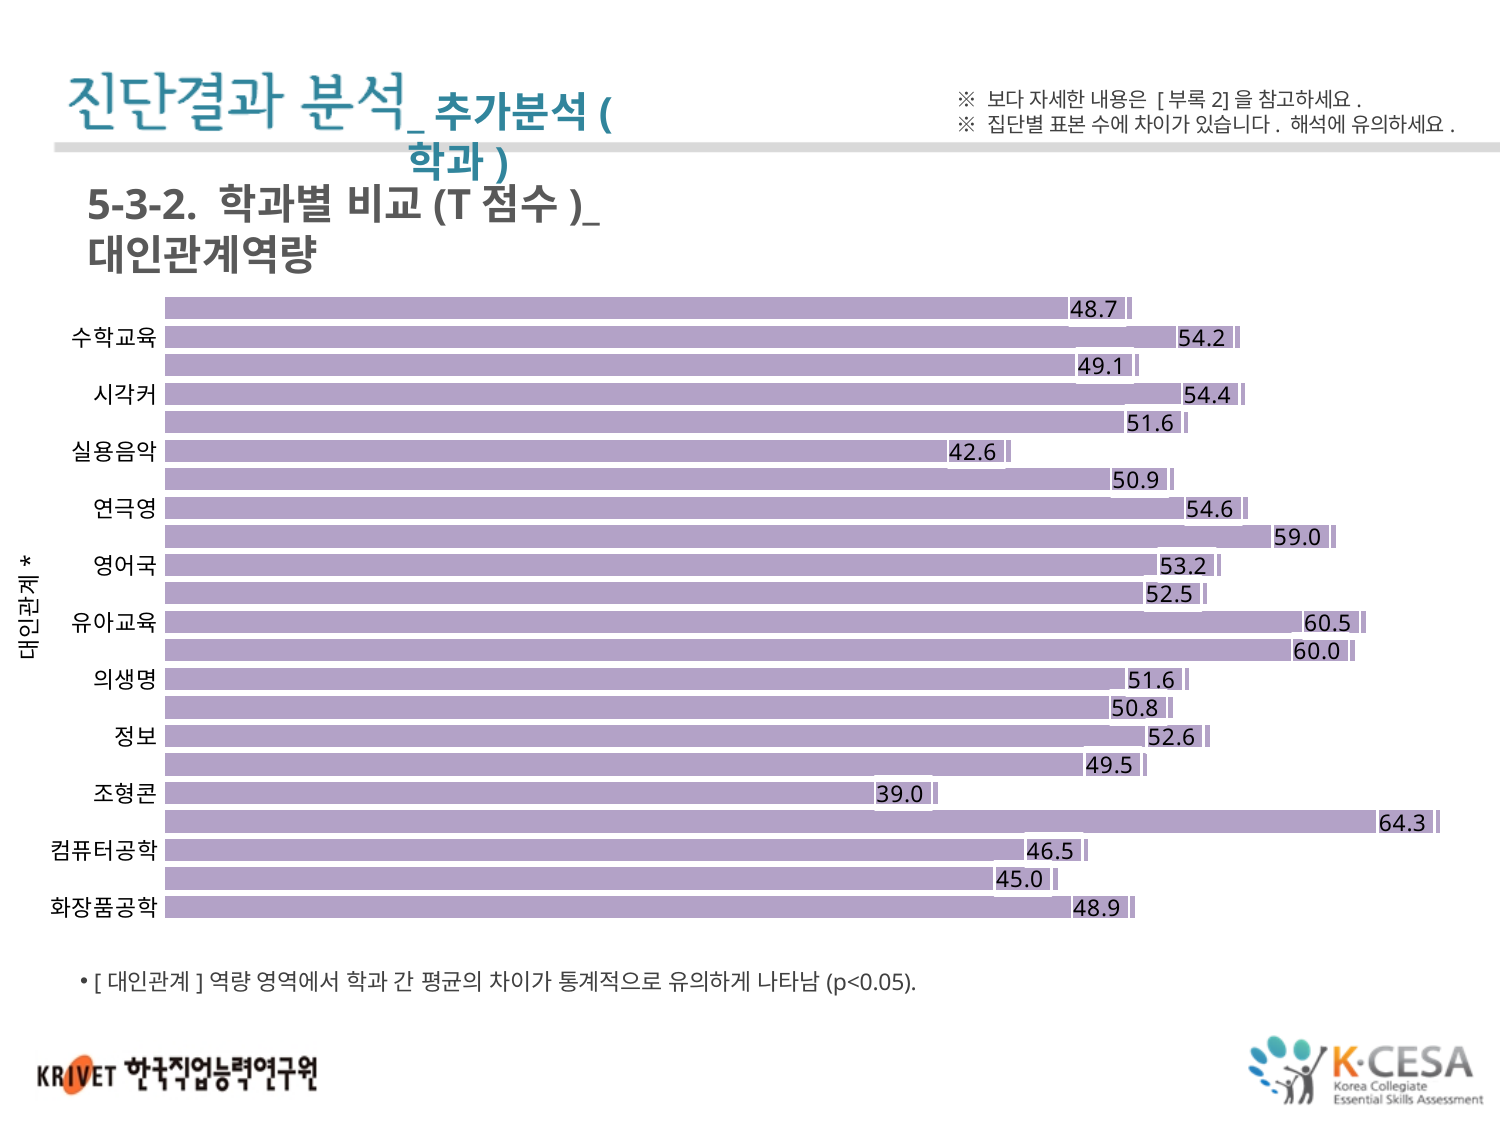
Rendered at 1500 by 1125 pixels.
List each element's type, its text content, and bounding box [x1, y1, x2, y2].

text_box [대인관계]역량 영역에서 학과 간 평균의 차이가 통계적으로 유의하게 나타남(p<0.05). [65, 968, 1374, 1003]
chart [12, 236, 1500, 961]
picture [0, 0, 1500, 1125]
text_box _추가분석(학과) [392, 78, 700, 171]
text_box 5-3-2. 학과별 비교(T점수)_대인관계역량 [72, 171, 848, 235]
text_box ※ 보다 자세한 내용은 [부록2]을 참고하세요. ※ 집단별 표본 수에 차이가 있습니다. 해석에 유의하세요. [942, 79, 1472, 144]
